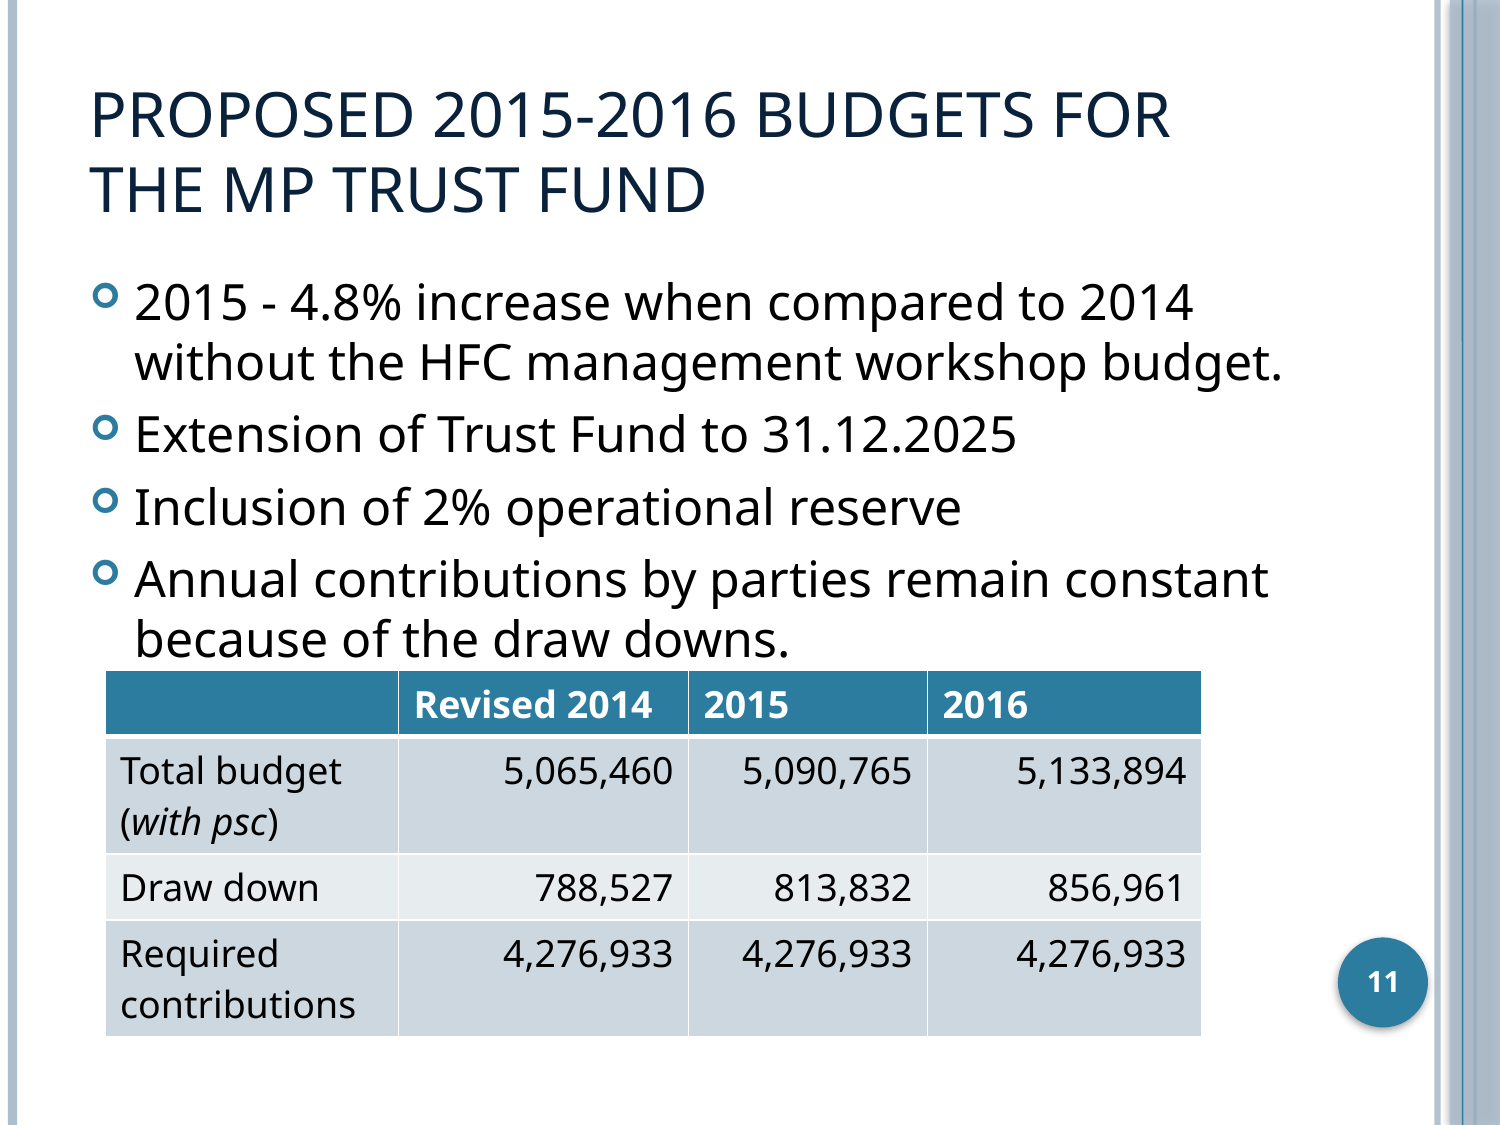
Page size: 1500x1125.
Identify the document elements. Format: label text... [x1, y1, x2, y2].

table_header [106, 671, 398, 734]
table_cell 5,133,894 [928, 739, 1201, 853]
table_cell 4,276,933 [928, 921, 1201, 1036]
title Proposed 2015-2016 Budgets for the MP Trust Fund [75, 45, 1300, 233]
table_cell Draw down [106, 855, 398, 919]
slide_number 11 [1333, 940, 1434, 1027]
table_cell 5,065,460 [399, 739, 688, 853]
table_cell 4,276,933 [399, 921, 688, 1036]
table_header 2015 [689, 671, 927, 734]
table_header 2016 [928, 671, 1201, 734]
table_cell 856,961 [928, 855, 1201, 919]
table_cell 813,832 [689, 855, 927, 919]
table_header Revised 2014 [399, 671, 688, 734]
table_cell 788,527 [399, 855, 688, 919]
table_cell Required contributions [106, 921, 398, 1036]
table_cell Total budget (with psc) [106, 739, 398, 853]
list 2015 - 4.8% increase when compared to 2014 without the HFC management workshop budget. Extension of Trust Fund to 31.12.2025 Inclusion of 2% operational reserve Annual contributions by parties remain constant because of the draw downs. [75, 262, 1300, 1062]
table_cell 5,090,765 [689, 739, 927, 853]
table_cell 4,276,933 [689, 921, 927, 1036]
